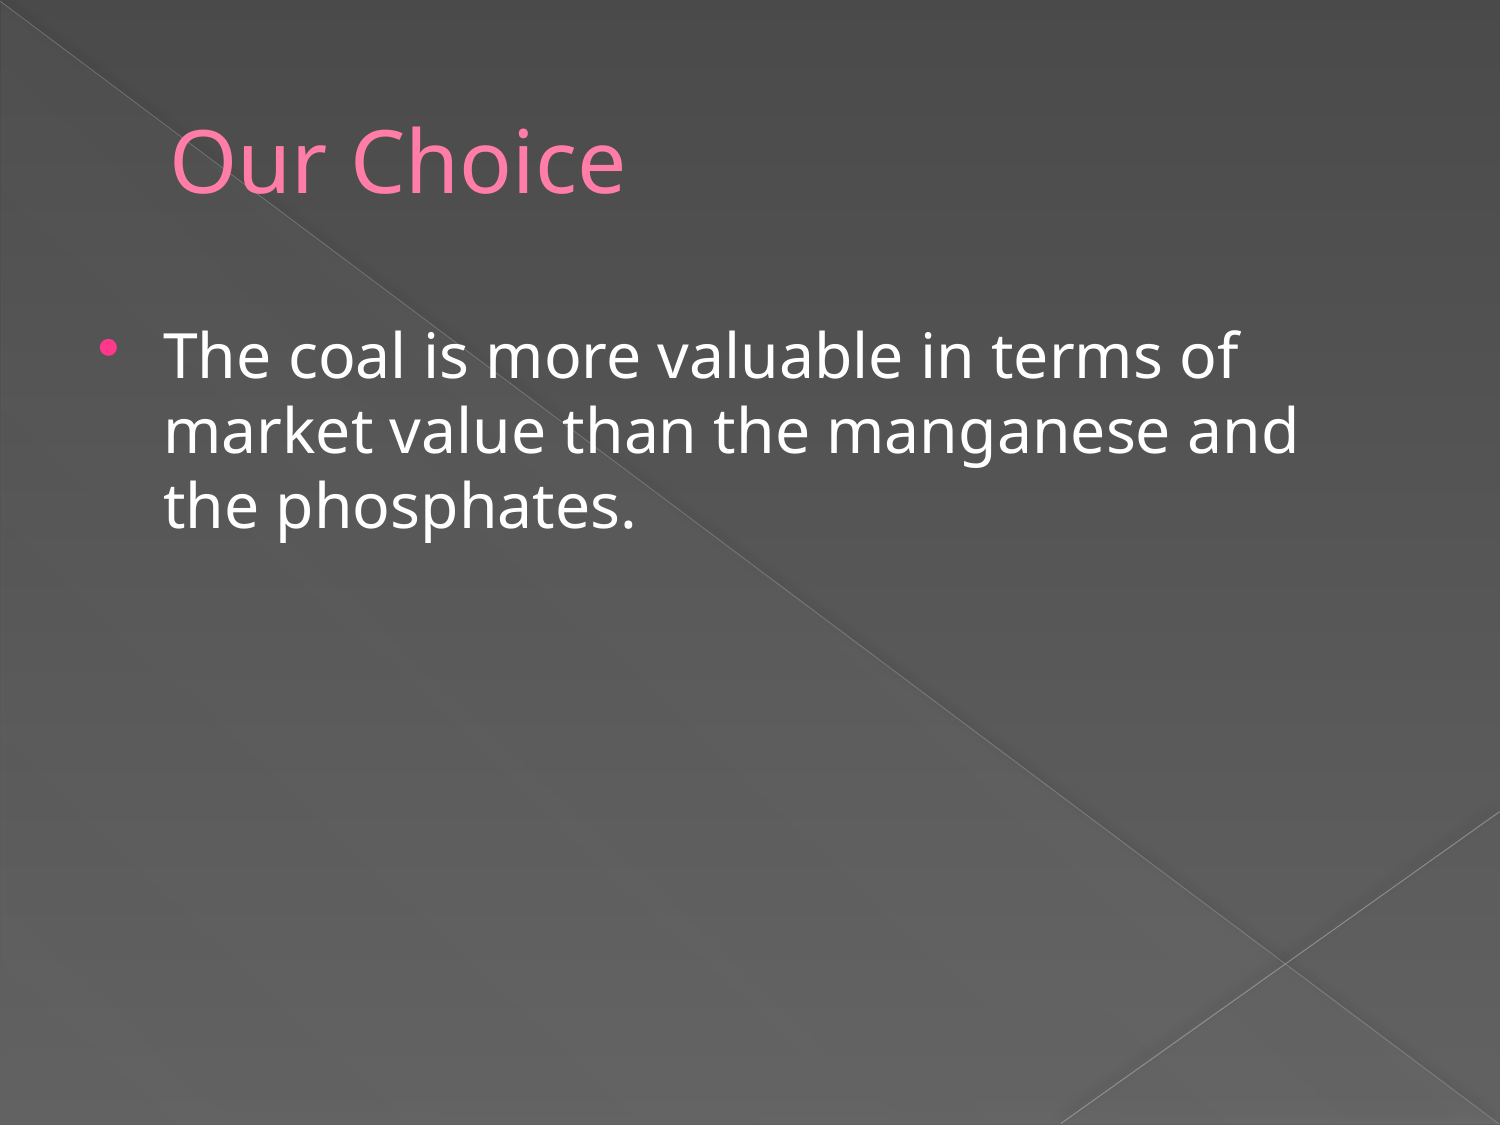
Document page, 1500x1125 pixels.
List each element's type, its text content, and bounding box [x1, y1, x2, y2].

list The coal is more valuable in terms of market value than the manganese and the phosphates. [75, 308, 1425, 1059]
title Our Choice [75, 43, 1425, 274]
